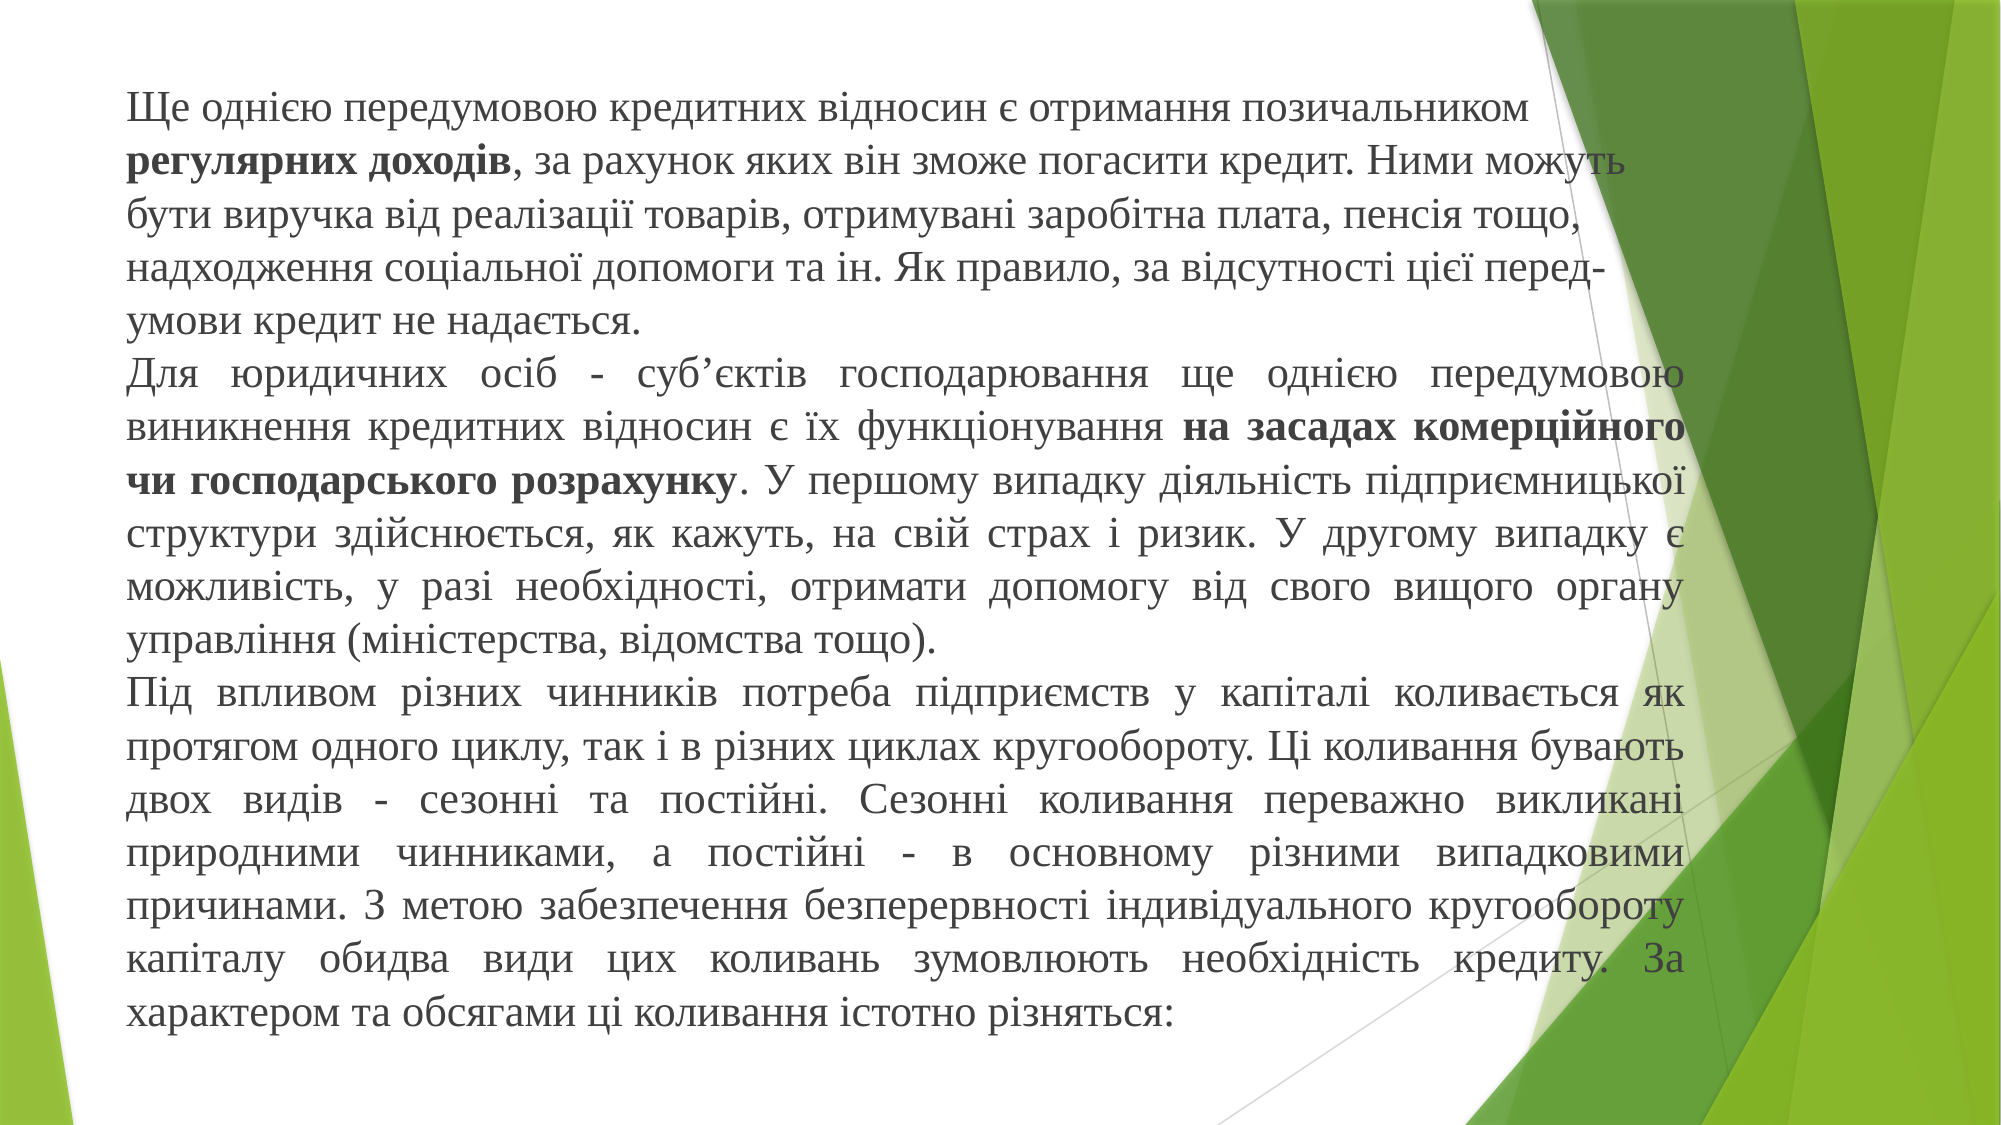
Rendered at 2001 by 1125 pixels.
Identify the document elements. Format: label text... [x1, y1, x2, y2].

list Ще однією передумовою кредитних відносин є отримання позичальником регулярних доходів, за рахунок яких він зможе погасити кредит. Ними можуть бути виручка від реалізації товарів, отримувані заробітна плата, пенсія тощо, надходження соціальної допомоги та ін. Як правило, за відсутності цієї перед- умови кредит не надається. Для юридичних осіб - суб’єктів господарювання ще однією передумовою виникнення кредитних відносин є їх функціонування на засадах комерційного чи господарського розрахунку. У першому випадку діяльність підприємницької структури здійснюється, як кажуть, на свій страх і ризик. У другому випадку є можливість, у разі необхідності, отримати допомогу від свого вищого органу управління (міністерства, відомства тощо). Під впливом різних чинників потреба підприємств у капіталі коливається як протягом одного циклу, так і в різних циклах кругообороту. Ці коливання бувають двох видів - сезонні та постійні. Сезонні коливання переважно викликані природними чинниками, а постійні - в основному різними випадковими причинами. З метою забезпечення безперервності індивідуального кругообороту капіталу обидва види цих коливань зумовлюють необхідність кредиту. За характером та обсягами ці коливання істотно різняться: [111, 69, 1702, 1053]
